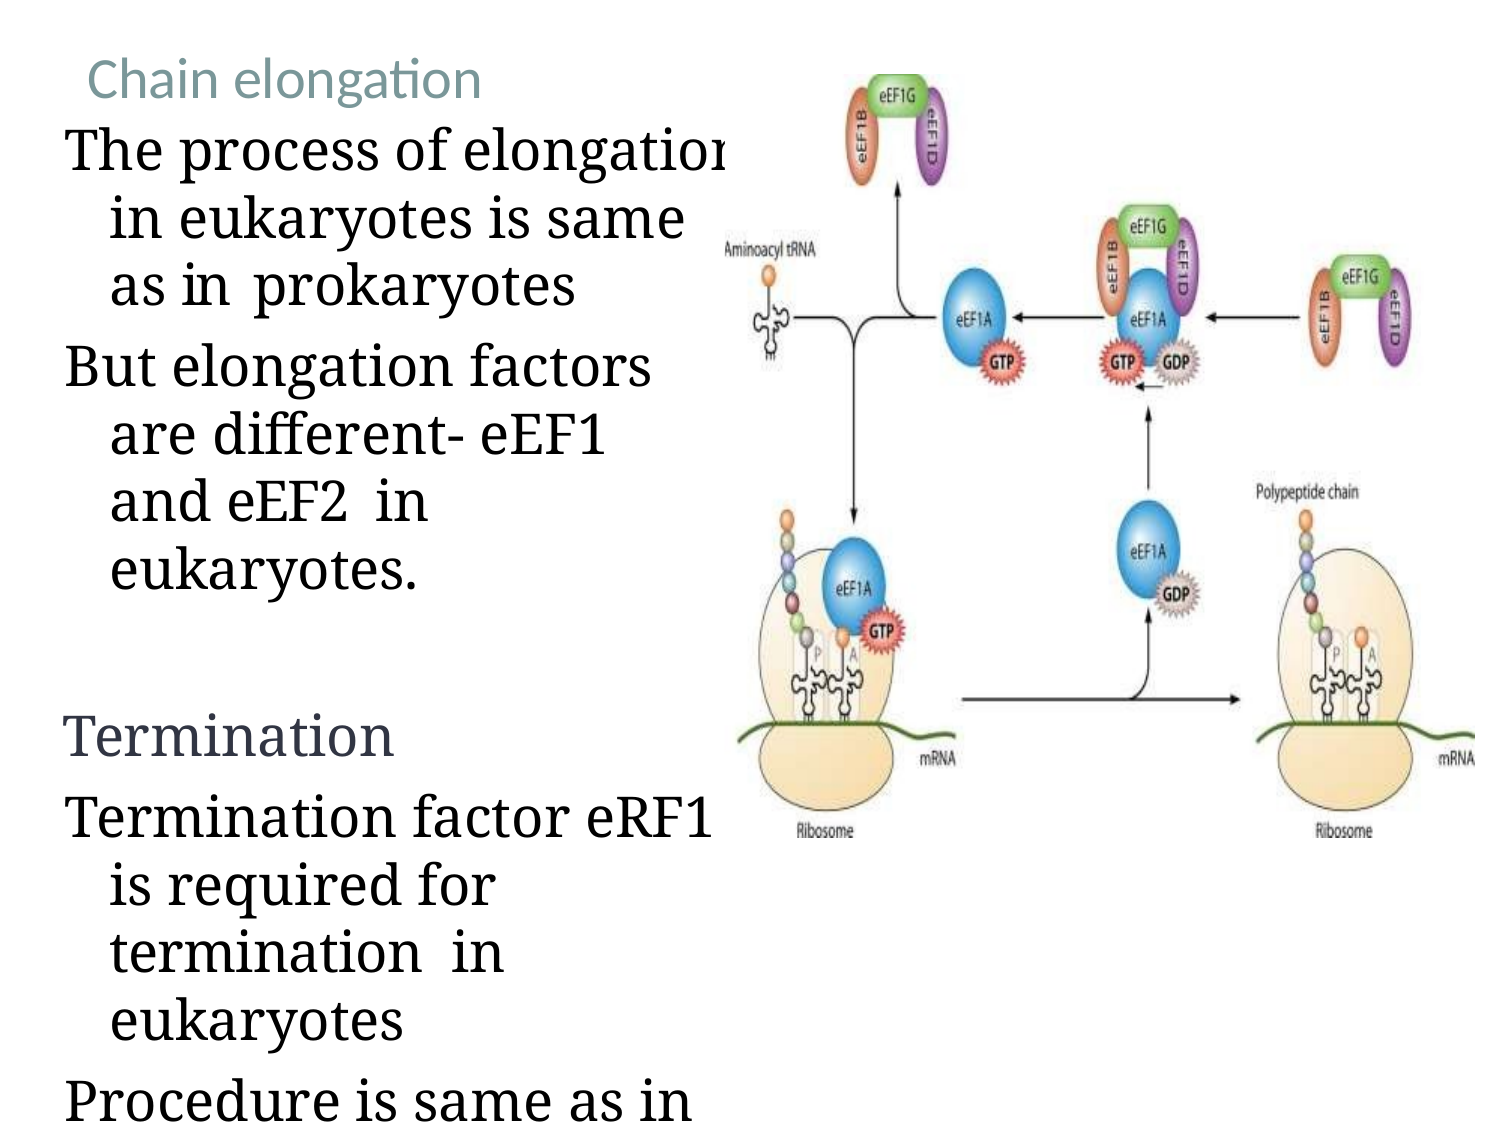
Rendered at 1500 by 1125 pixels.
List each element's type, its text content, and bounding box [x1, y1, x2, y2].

title Chain elongation [62, 0, 506, 112]
text_box [724, 74, 1475, 838]
text_box The process of elongation in eukaryotes is same as in prokaryotes But elongation factors are different- eEF1 and eEF2 in eukaryotes. Termination Termination factor eRF1 is required for termination in eukaryotes Procedure is same as in prokaryotes [62, 112, 750, 1125]
